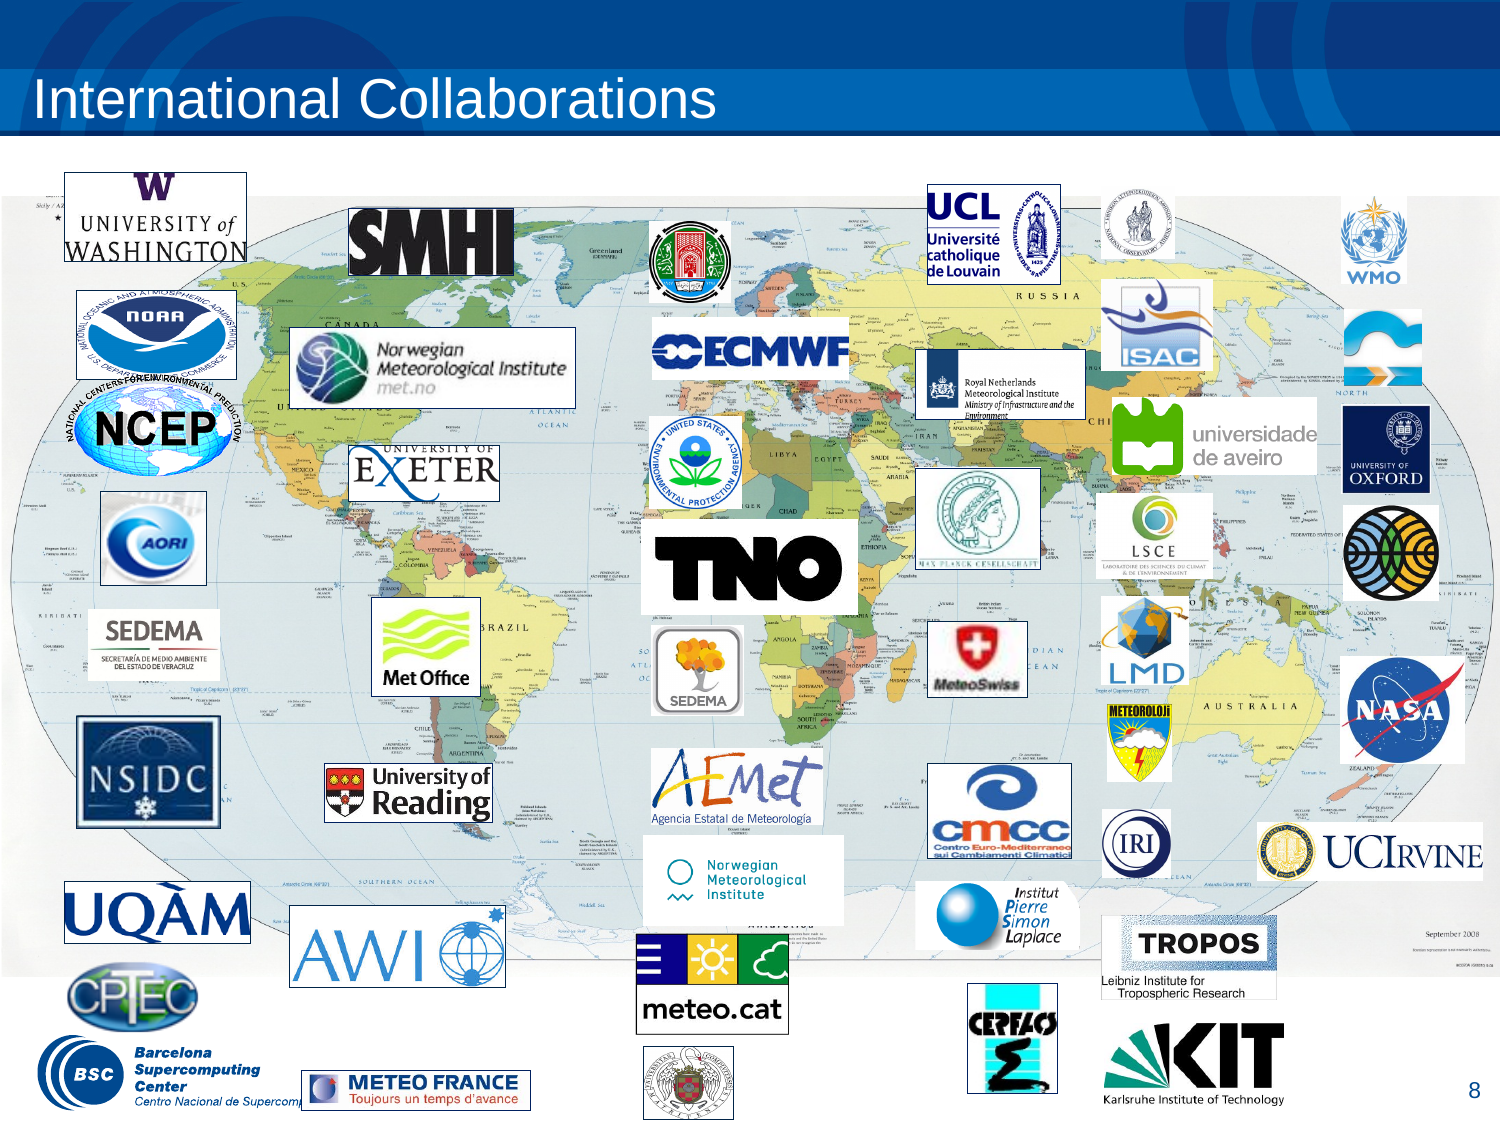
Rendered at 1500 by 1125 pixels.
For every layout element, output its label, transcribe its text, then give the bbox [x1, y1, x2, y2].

picture [643, 1046, 734, 1120]
title International Collaborations [17, 7, 1483, 138]
picture [966, 982, 1058, 1095]
slide_number 8 [1423, 1042, 1496, 1111]
picture [1104, 1022, 1284, 1107]
picture [0, 0, 1500, 136]
picture [300, 1070, 531, 1111]
picture [1, 172, 1500, 1049]
